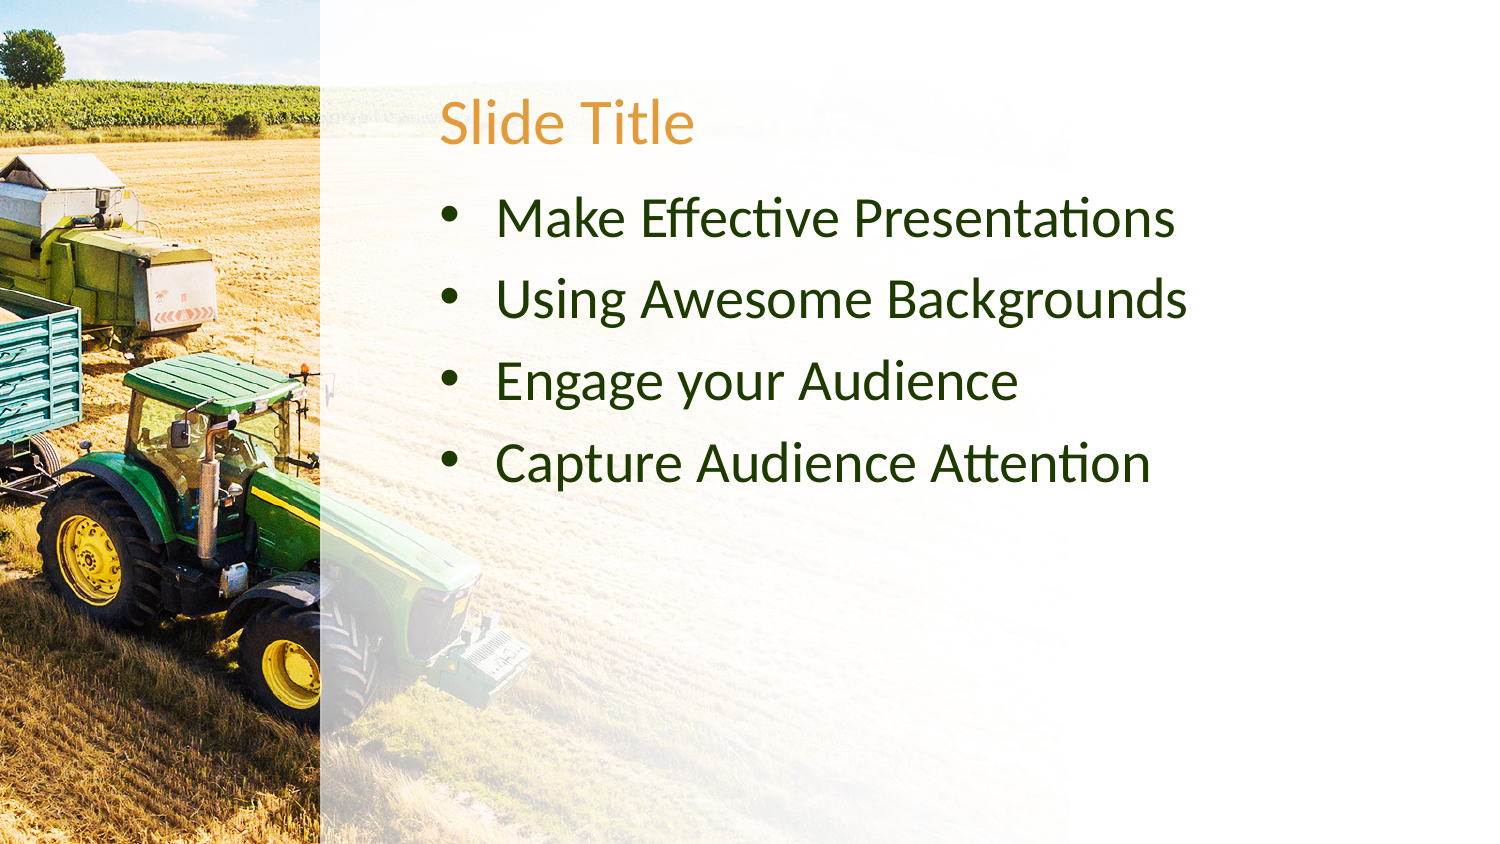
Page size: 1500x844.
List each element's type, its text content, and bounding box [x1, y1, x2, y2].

list Make Effective Presentations Using Awesome Backgrounds Engage your Audience Capture Audience Attention [424, 171, 1427, 773]
title Slide Title [424, 71, 1427, 166]
picture [0, 0, 1500, 844]
